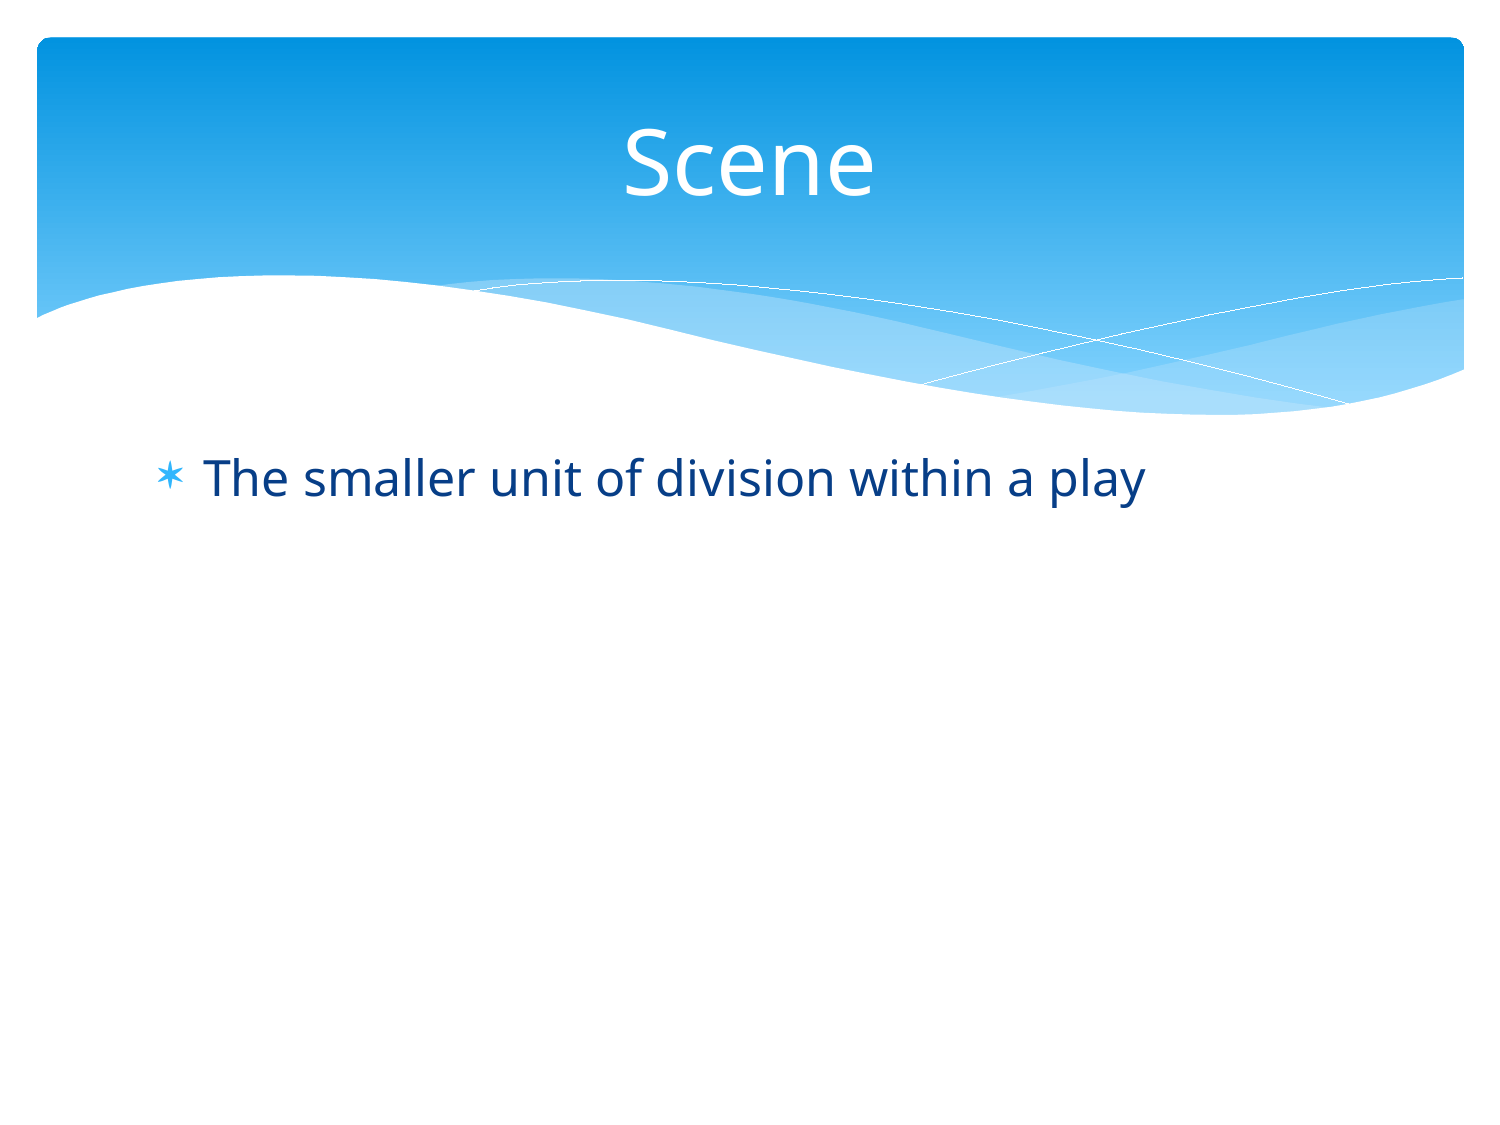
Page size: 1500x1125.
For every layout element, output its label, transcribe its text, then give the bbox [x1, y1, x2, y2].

title Scene [75, 55, 1425, 261]
list The smaller unit of division within a play [143, 438, 1359, 1005]
